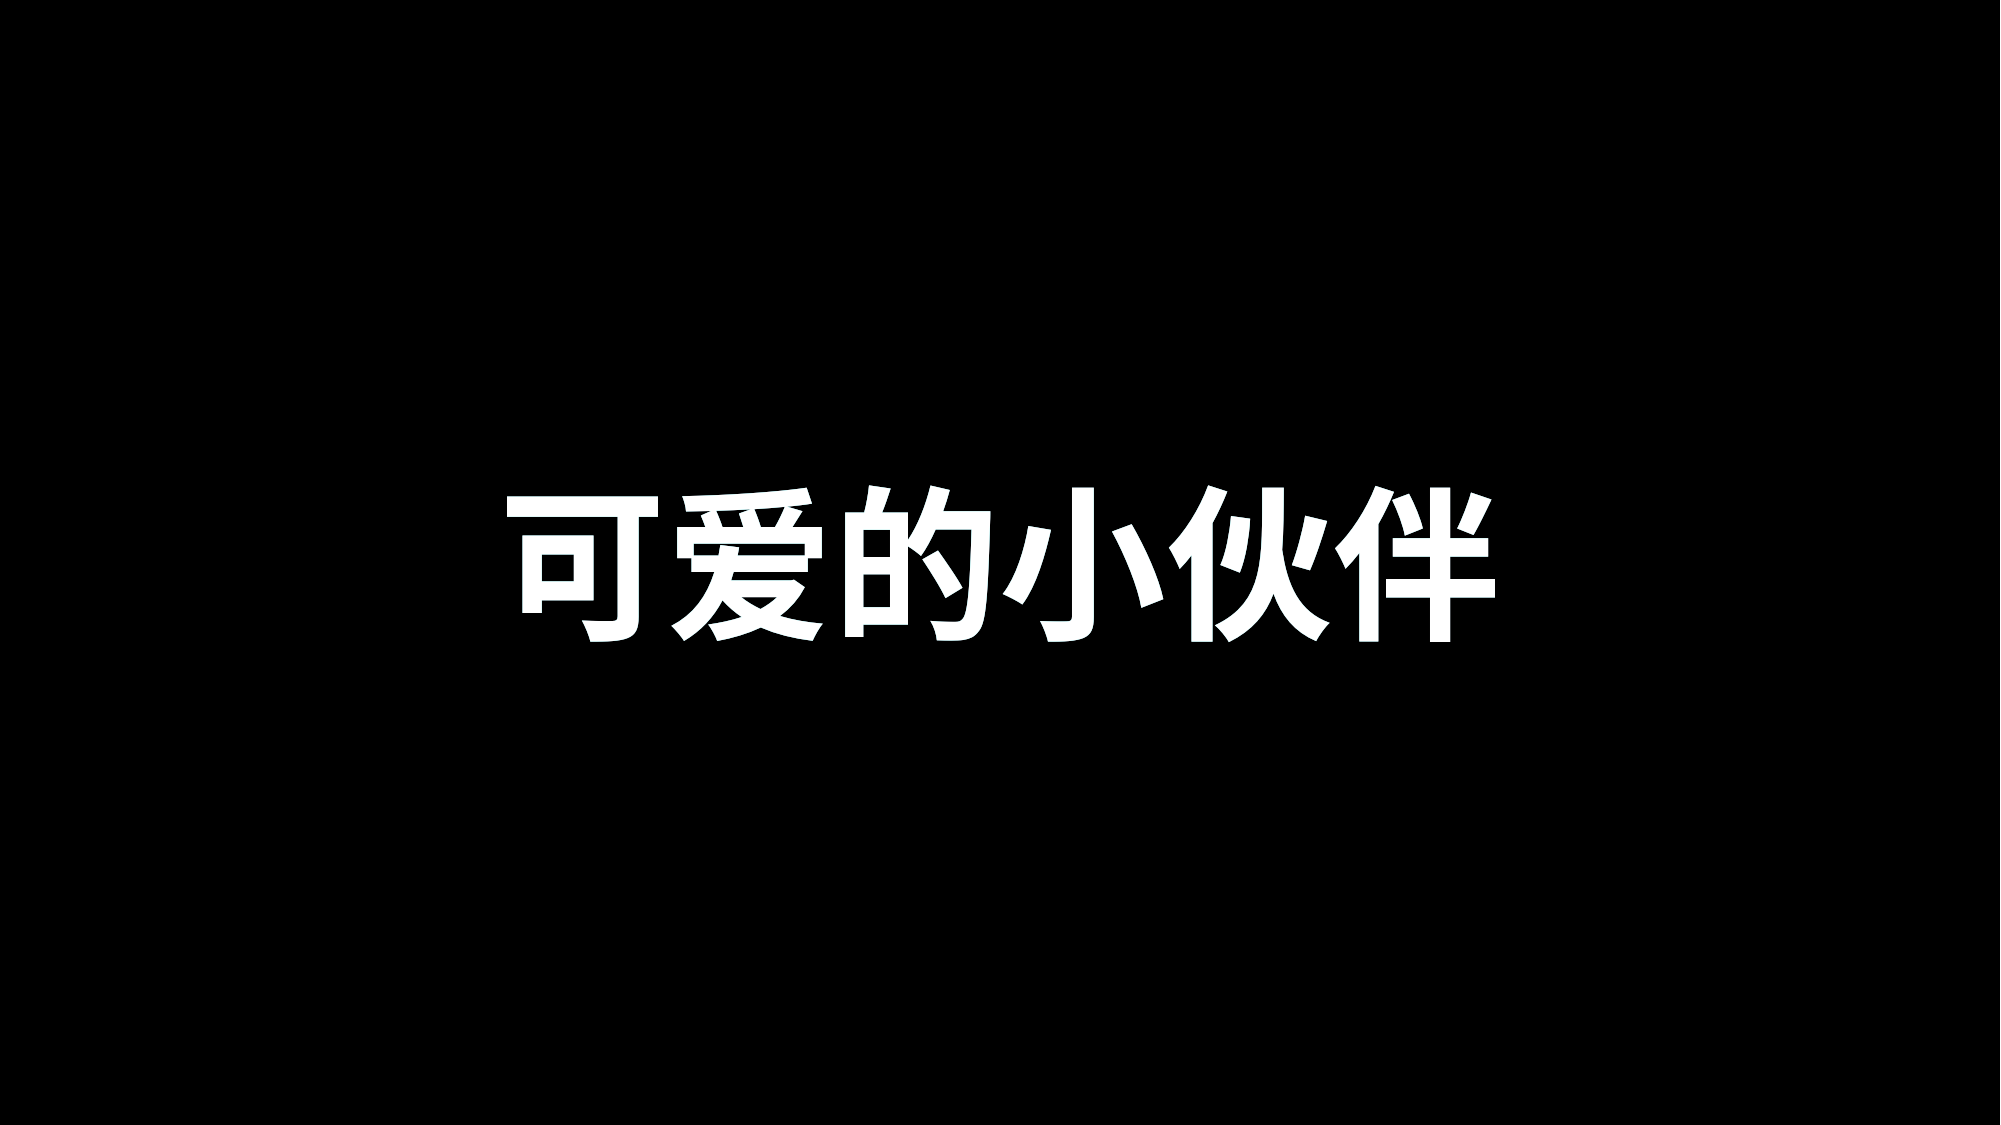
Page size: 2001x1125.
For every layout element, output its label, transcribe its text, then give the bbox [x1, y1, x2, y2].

text_box 可爱的小伙伴 [405, 453, 1595, 669]
